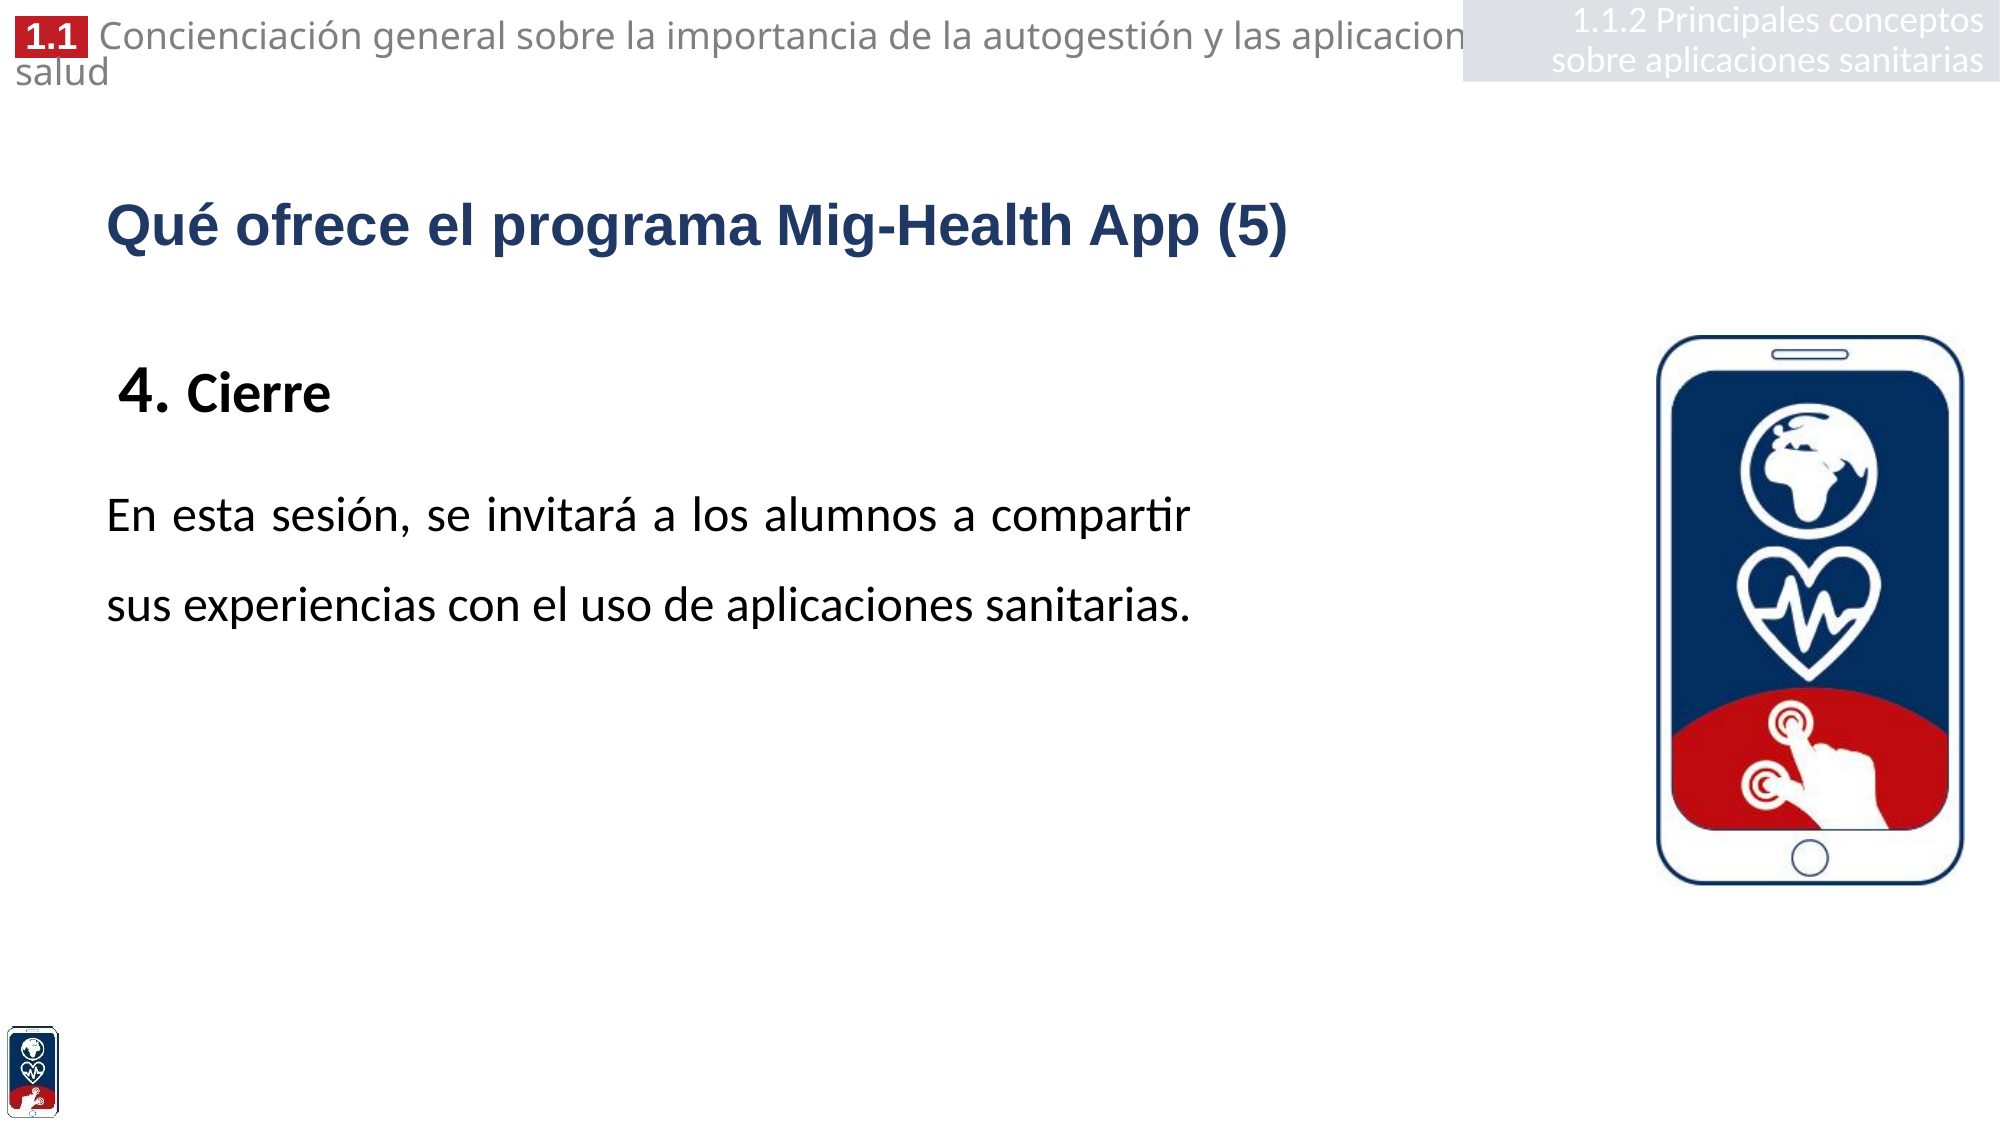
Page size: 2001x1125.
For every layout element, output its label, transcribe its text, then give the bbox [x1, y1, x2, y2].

picture [1656, 335, 1965, 887]
list 4. Cierre En esta sesión, se invitará a los alumnos a compartir sus experiencias con el uso de aplicaciones sanitarias. [91, 295, 1208, 1094]
title Qué ofrece el programa Mig-Health App (5) [91, 177, 1906, 277]
picture [7, 1026, 59, 1118]
text_box 1.1.2 Principales conceptos sobre aplicaciones sanitarias [1463, 0, 2000, 82]
